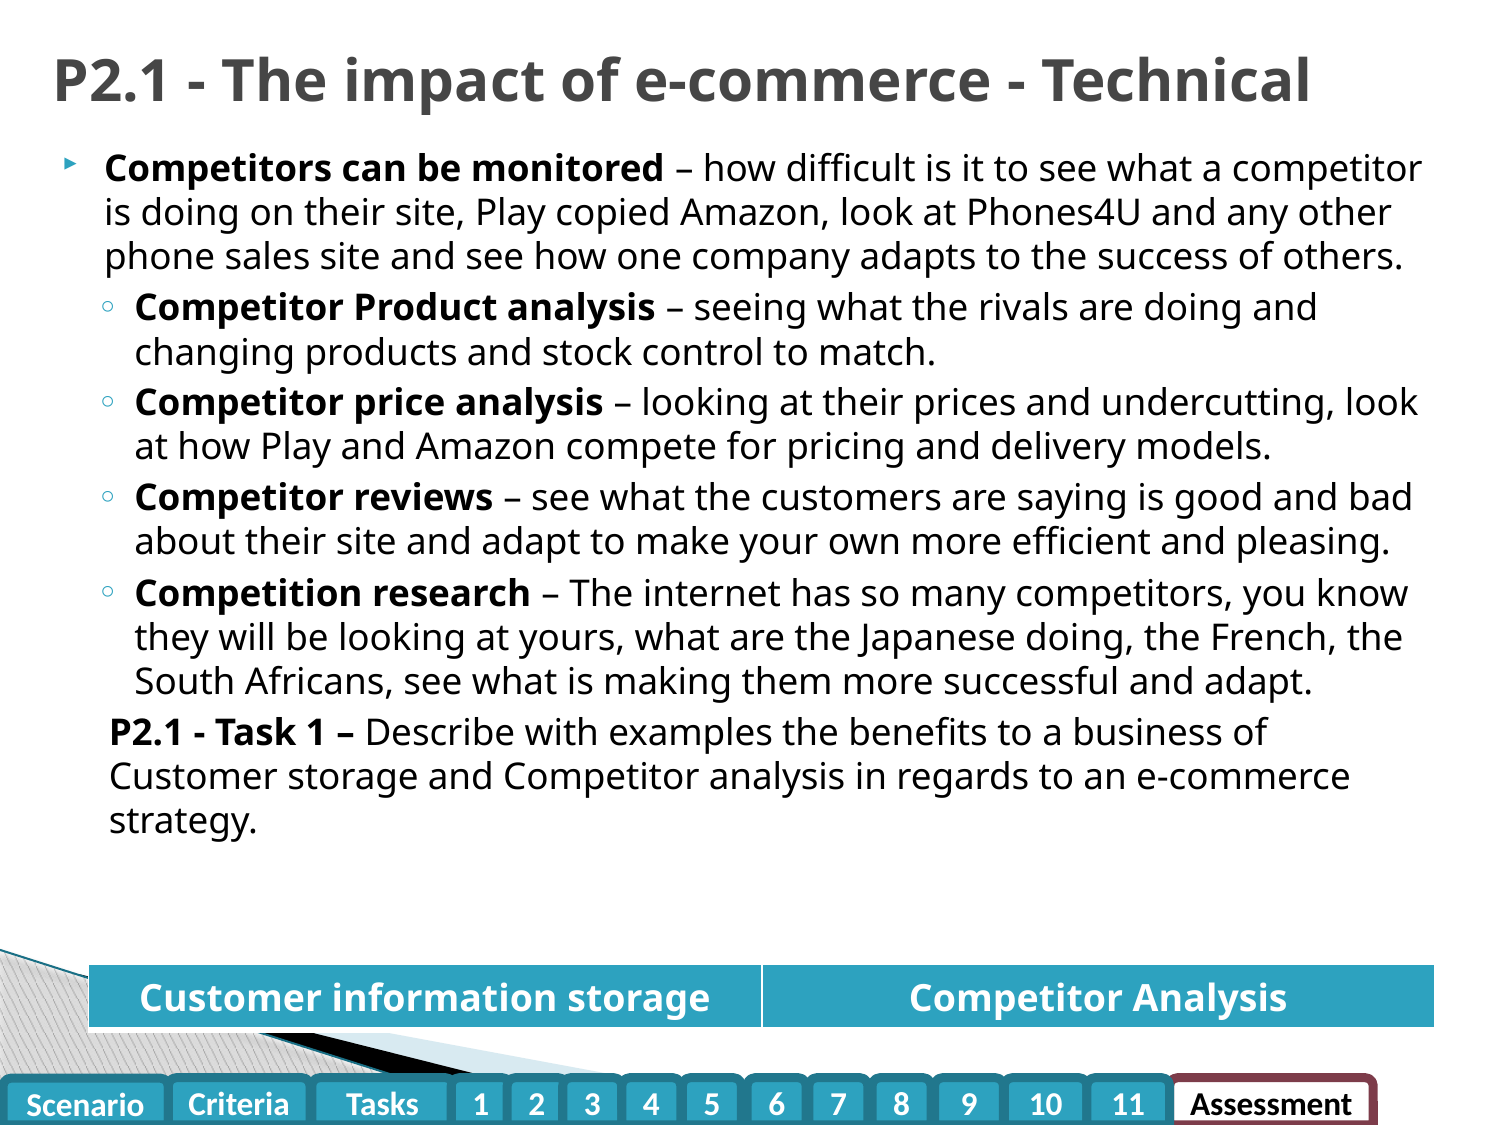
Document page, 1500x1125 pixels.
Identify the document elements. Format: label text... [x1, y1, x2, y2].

title P2.1 - The impact of e-commerce - Technical [37, 19, 1471, 138]
table_header Competitor Analysis [763, 965, 1434, 1027]
table_header Customer information storage [89, 965, 761, 1027]
list Competitors can be monitored – how difficult is it to see what a competitor is doing on their site, Play copied Amazon, look at Phones4U and any other phone sales site and see how one company adapts to the success of others. Competitor Product analysis – seeing what the rivals are doing and changing products and stock control to match. Competitor price analysis – looking at their prices and undercutting, look at how Play and Amazon compete for pricing and delivery models. Competitor reviews – see what the customers are saying is good and bad about their site and adapt to make your own more efficient and pleasing. Competition research – The internet has so many competitors, you know they will be looking at yours, what are the Japanese doing, the French, the South Africans, see what is making them more successful and adapt. P2.1 - Task 1 – Describe with examples the benefits to a business of Customer storage and Competitor analysis in regards to an e-commerce strategy. [29, 137, 1459, 929]
